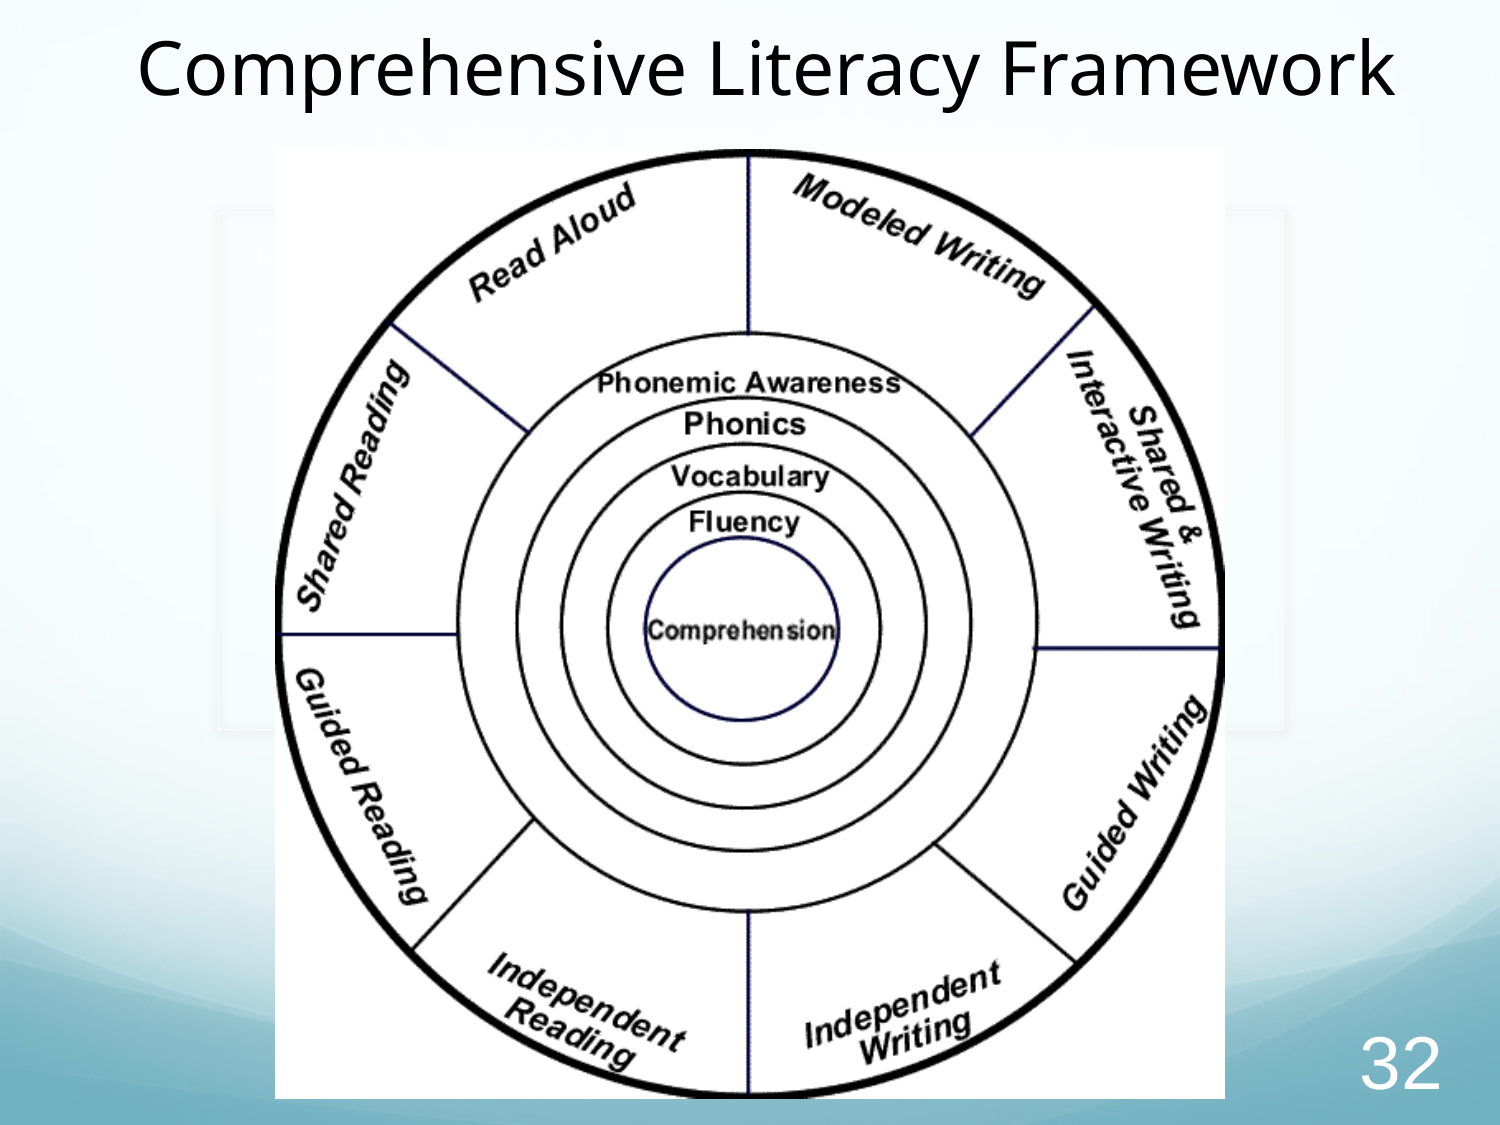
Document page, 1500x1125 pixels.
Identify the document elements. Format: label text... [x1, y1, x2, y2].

text_box Comprehensive Literacy Framework [121, 12, 1412, 118]
slide_number 32 [1295, 1029, 1459, 1090]
picture [274, 149, 1226, 1099]
